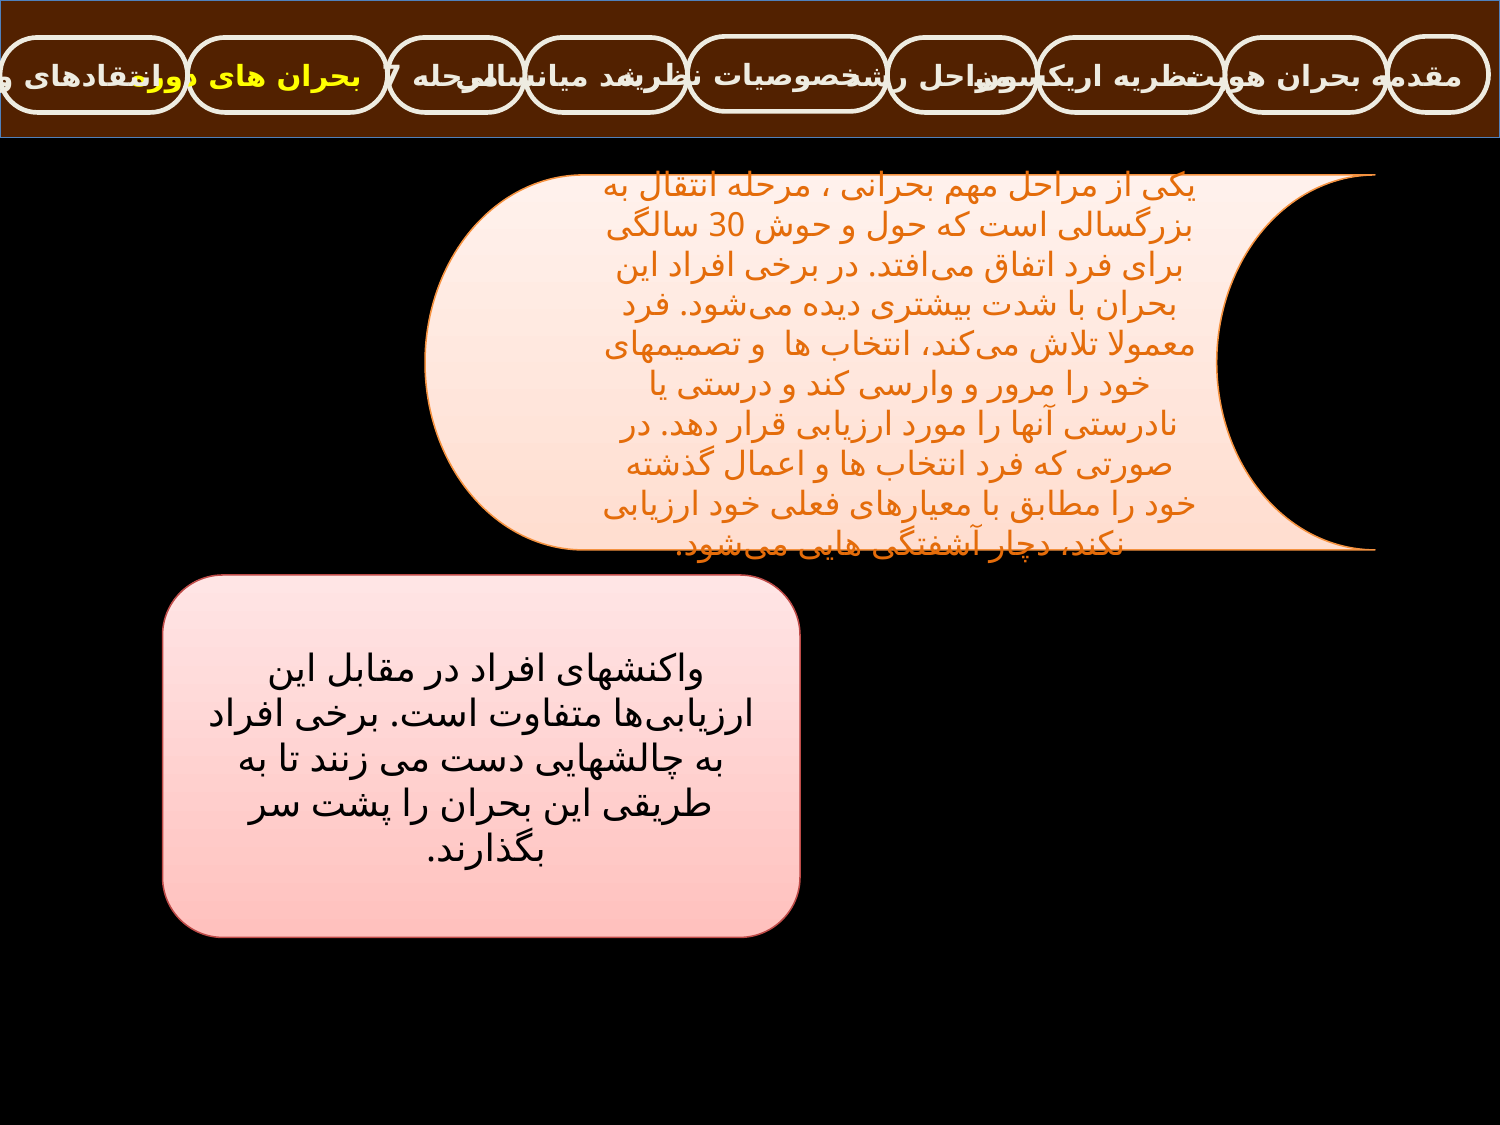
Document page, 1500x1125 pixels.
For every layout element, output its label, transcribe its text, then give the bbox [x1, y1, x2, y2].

text_box مقدمه [1387, 36, 1489, 113]
text_box یکی از مراحل مهم بحرانی ، مرحله انتقال به بزرگسالی است که حول و حوش 30 سالگی برای فرد اتفاق می‌افتد. در برخی افراد این بحران با شدت بیشتری دیده می‌شود. فرد معمولا تلاش می‌کند، انتخاب ها و تصمیمهای خود را مرور و وارسی کند و درستی یا نادرستی آنها را مورد ارزیابی قرار دهد. در صورتی که فرد انتخاب ها و اعمال گذشته خود را مطابق با معیارهای فعلی خود ارزیابی نکند، دچار آشفتگی‌ هایی می‌شود. [424, 174, 1376, 551]
text_box مرحله 7 [387, 37, 525, 113]
text_box بحران هویت [1225, 37, 1388, 113]
text_box مراحل رشد [887, 37, 1038, 113]
text_box انتقادهای وارده [0, 37, 188, 113]
text_box بحران های دوره [188, 37, 388, 113]
text_box واکنشهای افراد در مقابل این ارزیابی‌ها متفاوت است. برخی افراد به چالشهایی دست می‌ زنند تا به طریقی این بحران را پشت سر بگذارند. [161, 574, 801, 939]
text_box نظریه اریکسون [1038, 37, 1225, 113]
text_box خصوصیات نظریه [687, 36, 888, 112]
text_box [0, 0, 1500, 138]
list و [75, 138, 1425, 1005]
text_box رشد میانسالی [525, 37, 688, 113]
